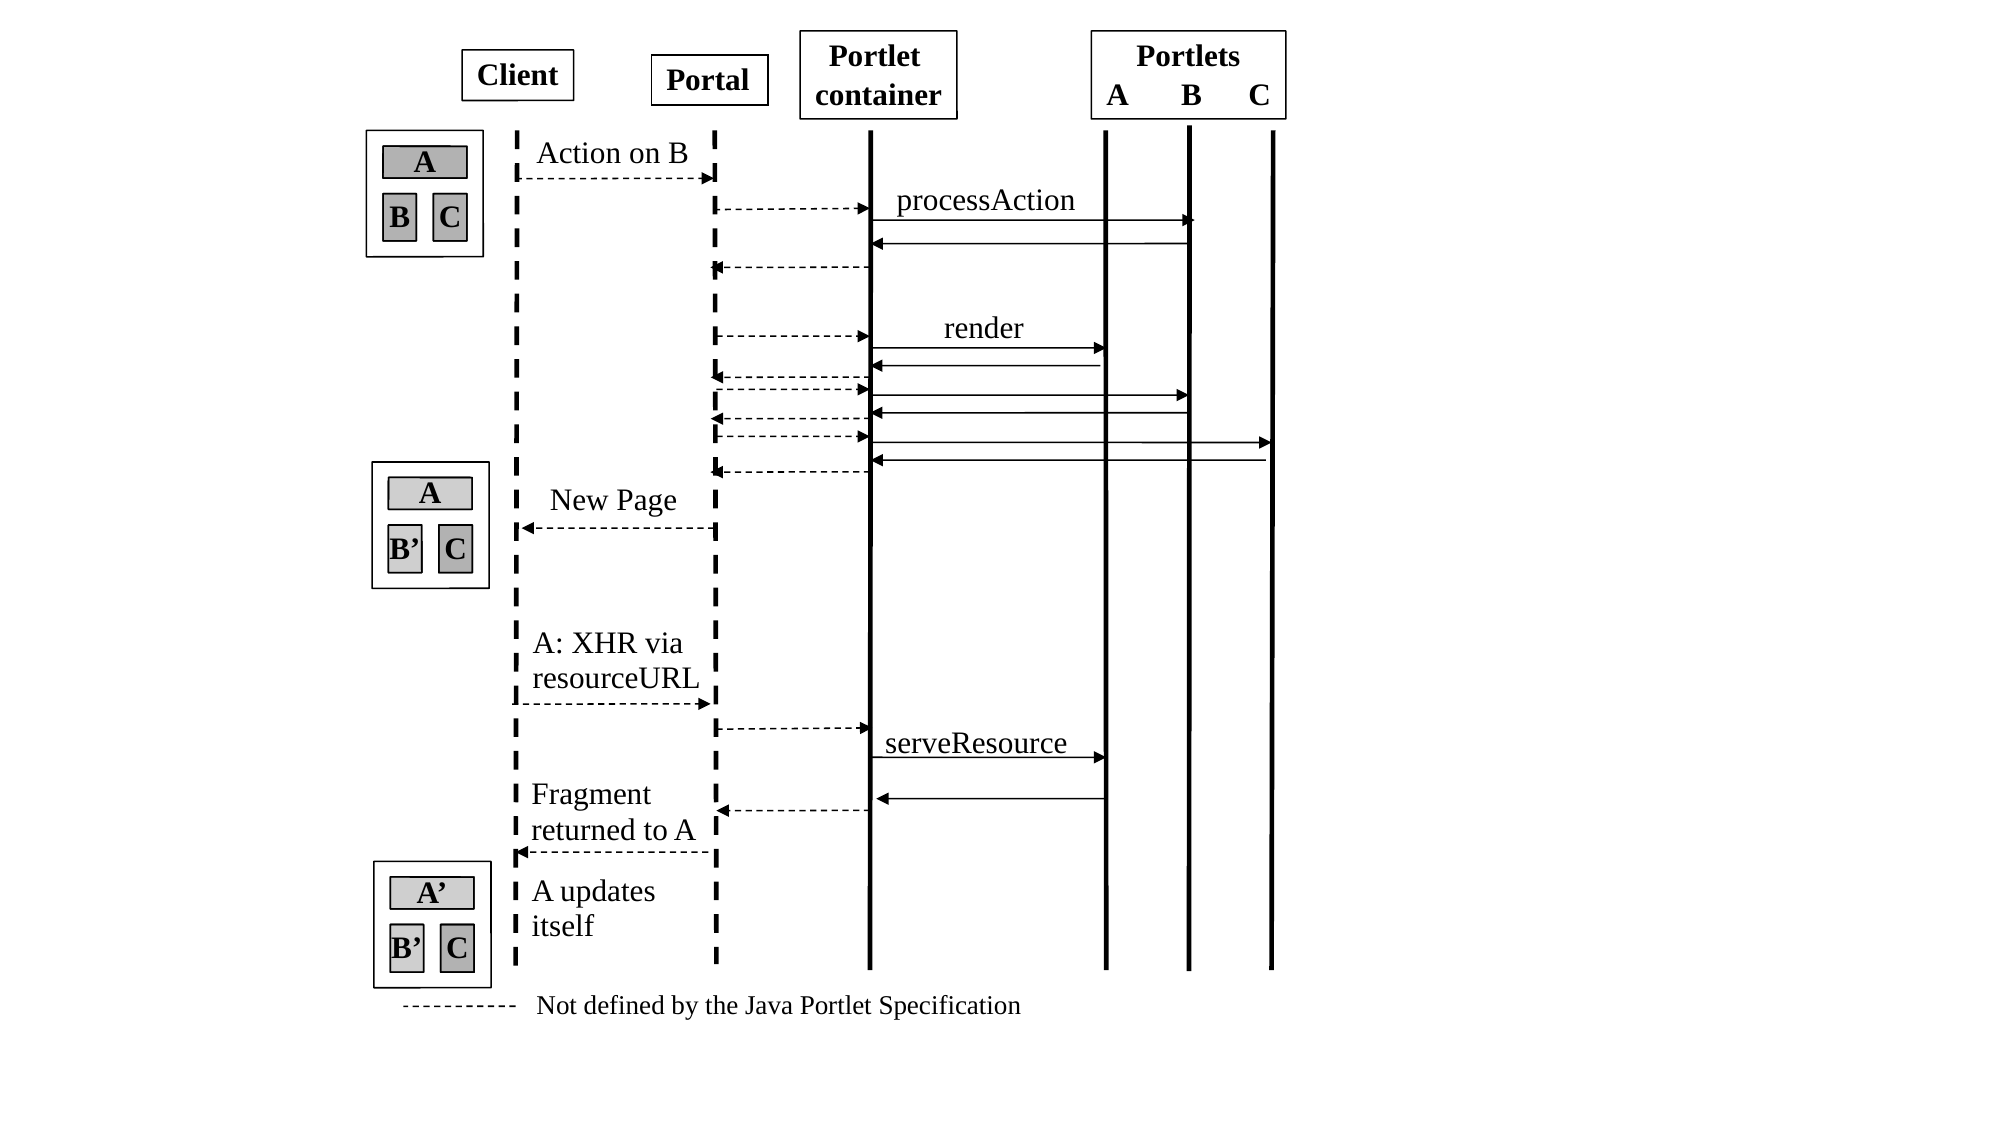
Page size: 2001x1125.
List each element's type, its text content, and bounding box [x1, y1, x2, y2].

text_box [698, 704, 711, 711]
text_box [438, 524, 473, 573]
text_box A updates itself [516, 865, 671, 952]
text_box [1091, 213, 1195, 227]
text_box [870, 237, 1190, 250]
text_box [870, 436, 1272, 449]
text_box [1083, 751, 1107, 764]
text_box [710, 261, 726, 274]
text_box [710, 465, 726, 479]
text_box Not defined by the Java Portlet Specification [521, 982, 1071, 1029]
text_box [521, 521, 537, 535]
text_box Portal [651, 54, 769, 106]
text_box [876, 792, 1107, 805]
text_box serveResource [870, 717, 1083, 769]
text_box [372, 461, 490, 589]
text_box [693, 173, 715, 185]
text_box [382, 193, 417, 241]
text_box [440, 924, 474, 972]
text_box [373, 861, 492, 988]
text_box processAction [881, 174, 1091, 226]
text_box Action on B [521, 127, 705, 178]
text_box [366, 130, 484, 257]
text_box [716, 804, 737, 817]
text_box Fragment returned to A [516, 769, 712, 856]
text_box [710, 412, 726, 425]
text_box [857, 202, 871, 215]
text_box [870, 359, 1101, 372]
text_box [857, 329, 871, 343]
text_box [870, 388, 1190, 402]
text_box A: XHR via resourceURL [517, 617, 716, 704]
text_box [1040, 341, 1107, 355]
text_box [870, 406, 1190, 419]
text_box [388, 524, 422, 573]
text_box Portlet container [800, 30, 957, 119]
text_box New Page [535, 474, 693, 526]
text_box [857, 430, 871, 443]
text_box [382, 146, 467, 178]
text_box [870, 453, 1266, 467]
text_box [433, 193, 467, 241]
text_box render [929, 302, 1040, 354]
text_box [857, 383, 871, 396]
text_box Portlets A B C [1091, 30, 1286, 119]
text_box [390, 876, 474, 909]
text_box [390, 924, 424, 972]
text_box [710, 371, 726, 384]
text_box [859, 721, 873, 735]
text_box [388, 477, 472, 510]
text_box Client [462, 49, 574, 101]
